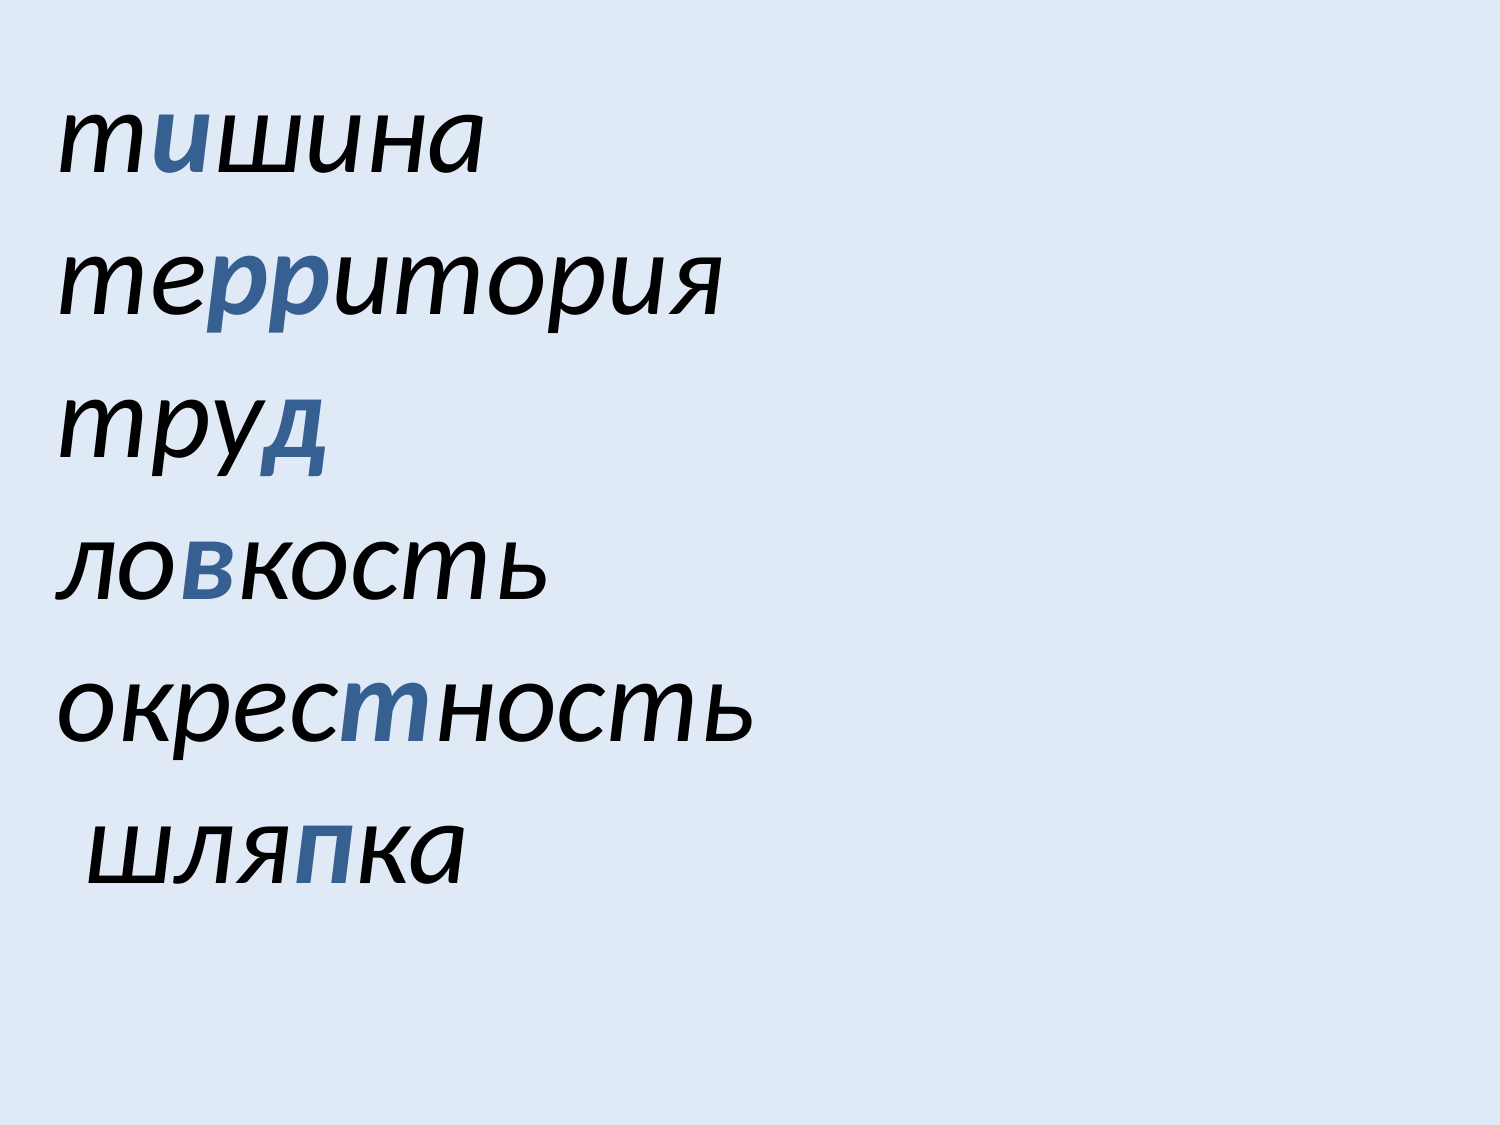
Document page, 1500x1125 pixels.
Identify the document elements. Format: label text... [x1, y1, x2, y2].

title тишина территория труд ловкость окрестность шляпка [41, 45, 1425, 1059]
